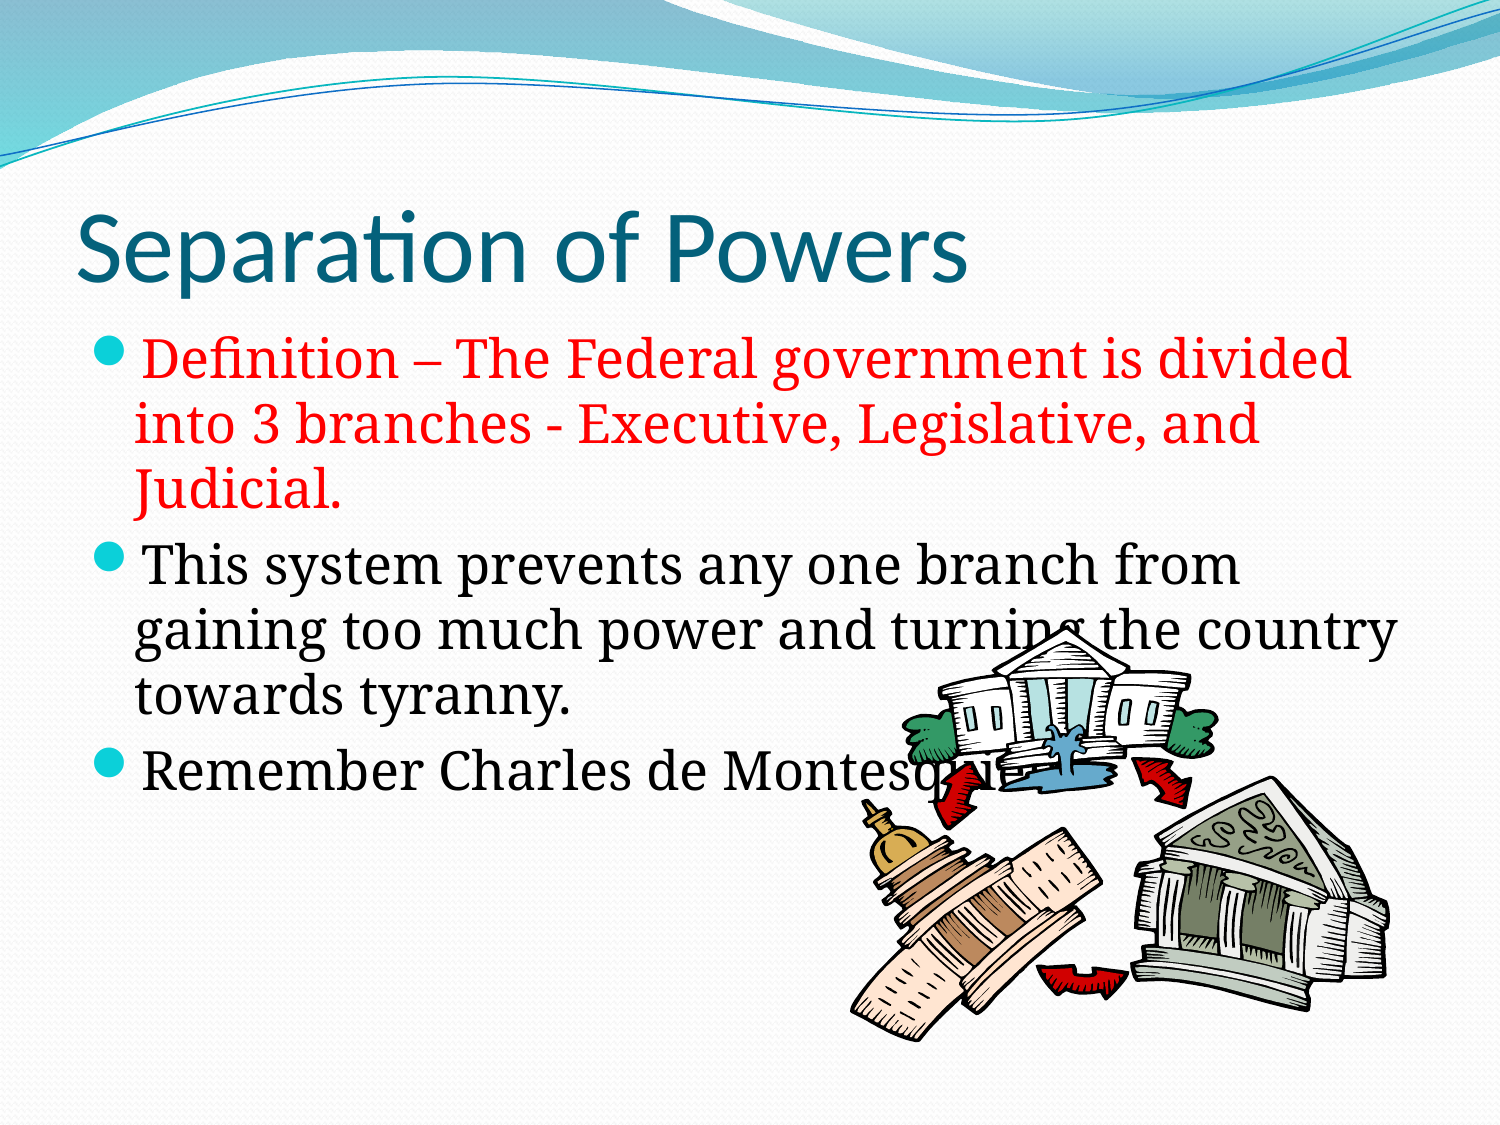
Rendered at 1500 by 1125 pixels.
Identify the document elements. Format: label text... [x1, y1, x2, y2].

picture [849, 624, 1392, 1043]
list Definition – The Federal government is divided into 3 branches - Executive, Legislative, and Judicial. This system prevents any one branch from gaining too much power and turning the country towards tyranny. Remember Charles de Montesquieu! [75, 317, 1425, 1038]
title Separation of Powers [75, 115, 1425, 303]
